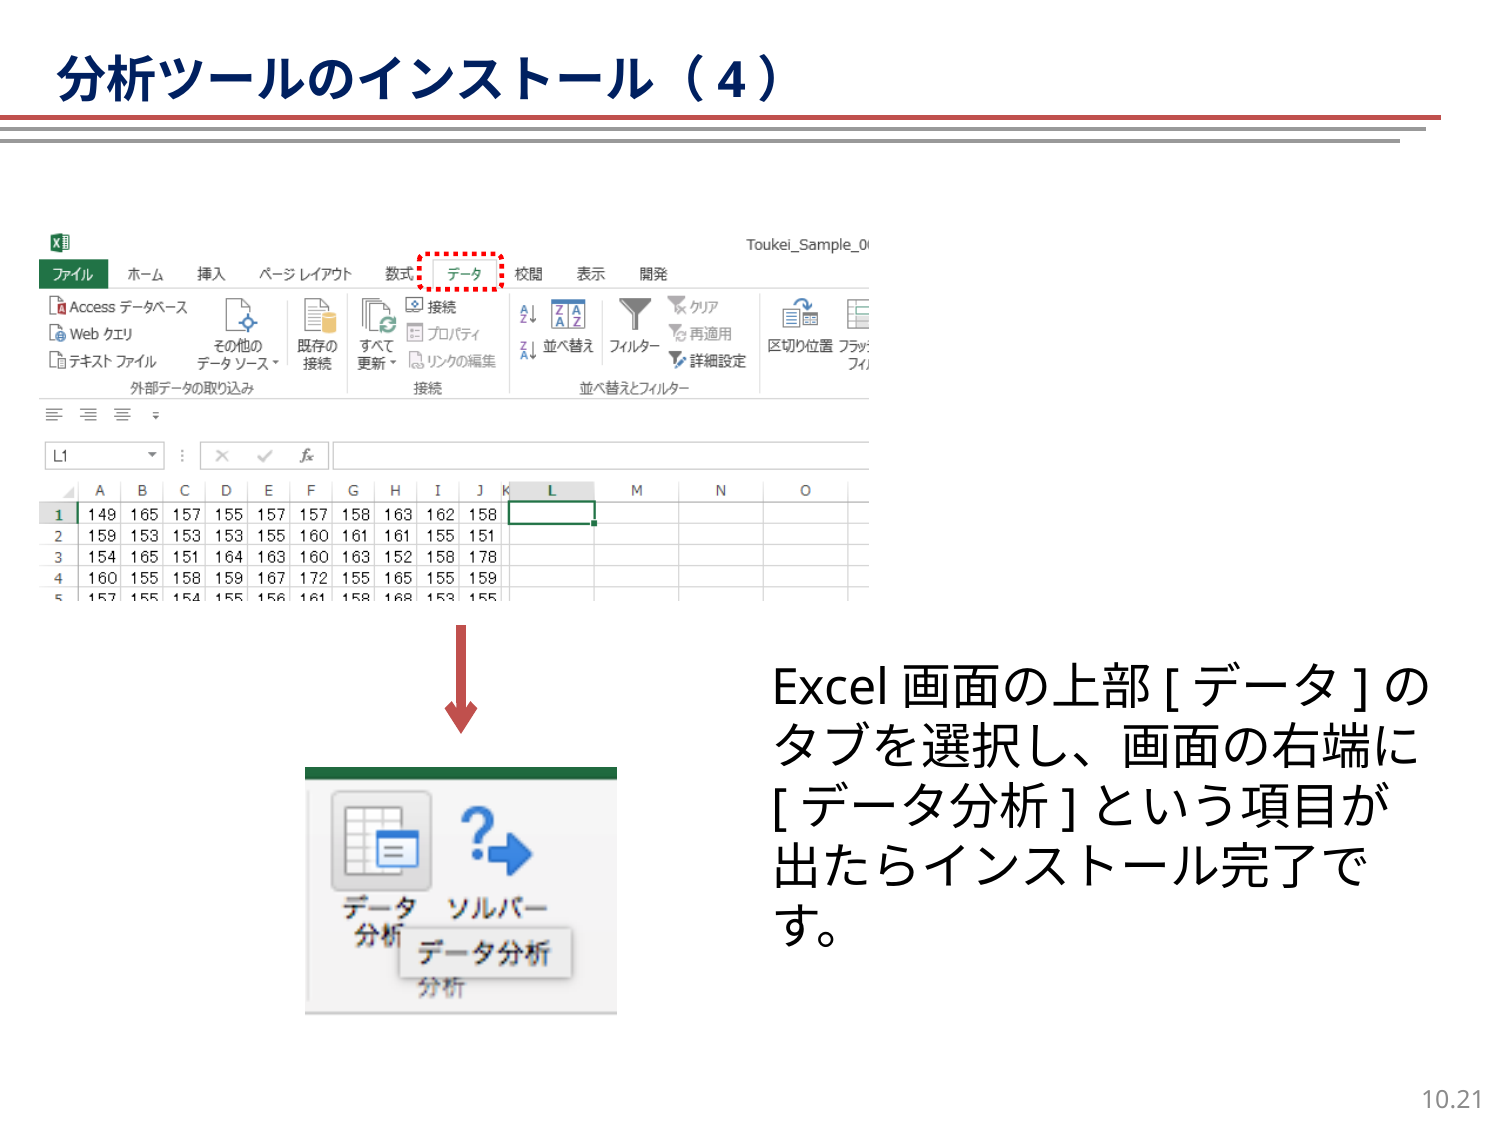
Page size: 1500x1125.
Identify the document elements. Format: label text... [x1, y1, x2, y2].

text_box 分析ツールのインストール（4） [41, 40, 1483, 169]
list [38, 230, 869, 601]
slide_number 20 [1452, 1065, 1500, 1125]
text_box Excel画面の上部[データ]のタブを選択し、画面の右端に[データ分析]という項目が出たらインストール完了です。 [756, 647, 1452, 1125]
picture [304, 767, 617, 1035]
text_box [0, 5, 1500, 207]
